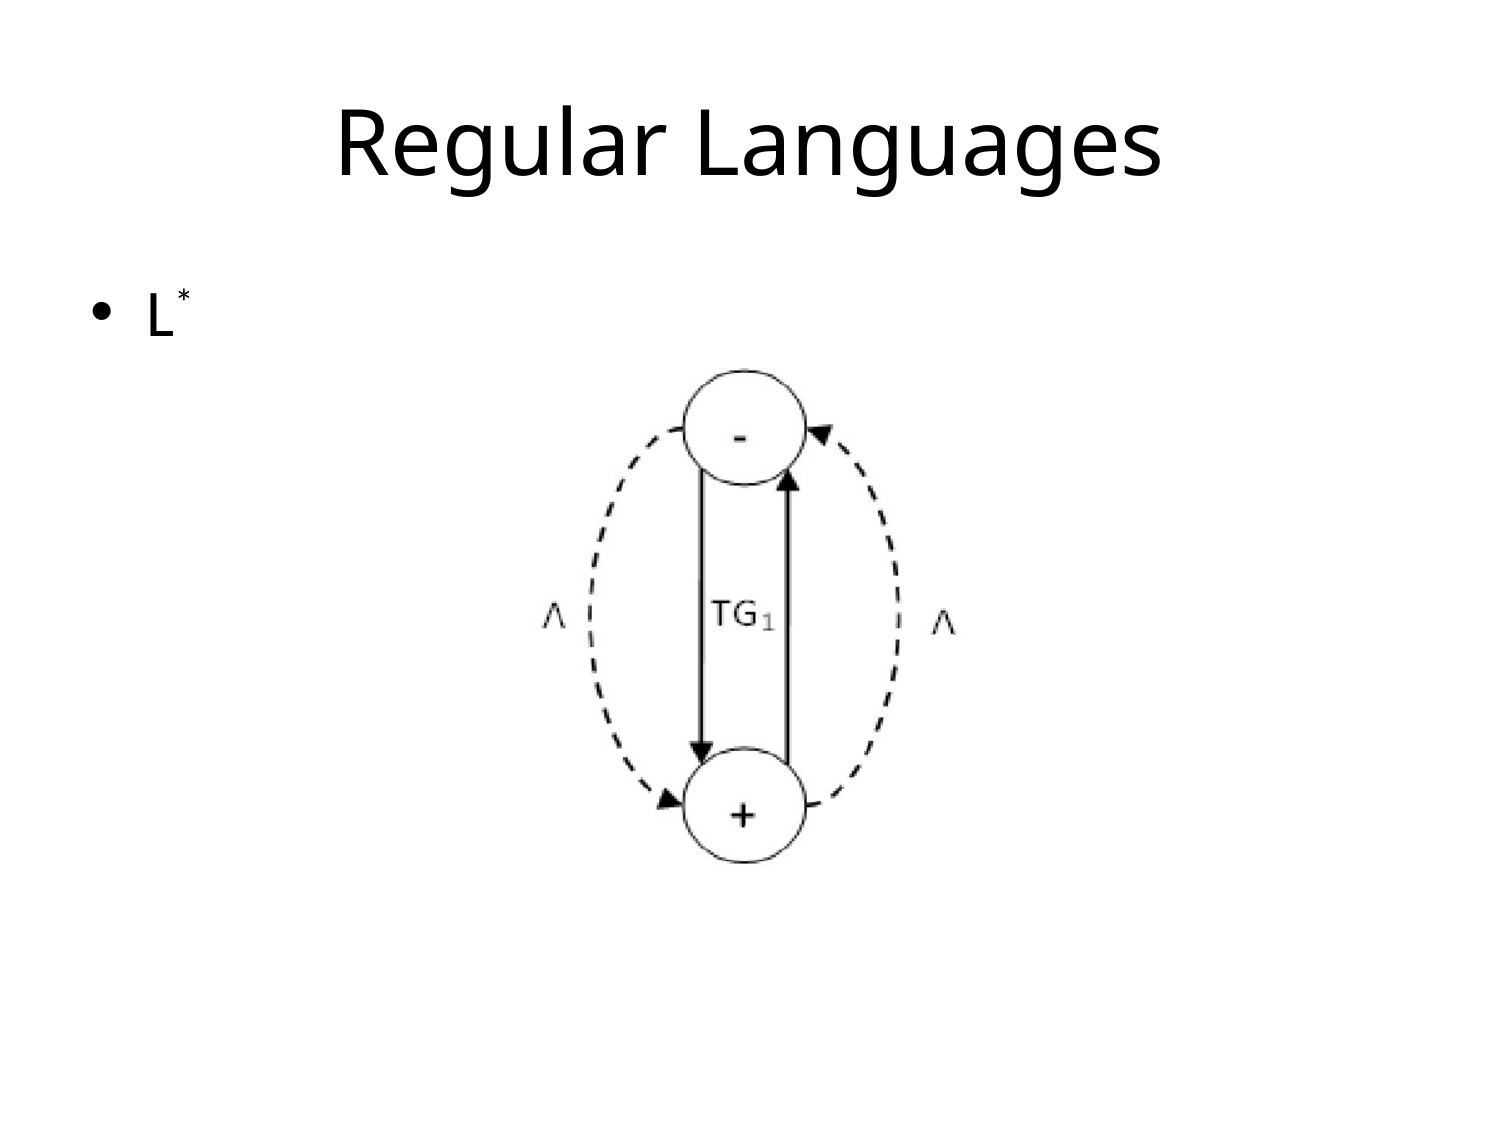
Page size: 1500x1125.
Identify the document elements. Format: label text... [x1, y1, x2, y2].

title Regular Languages [75, 45, 1425, 233]
picture [512, 368, 988, 876]
list L* [75, 262, 1425, 1005]
